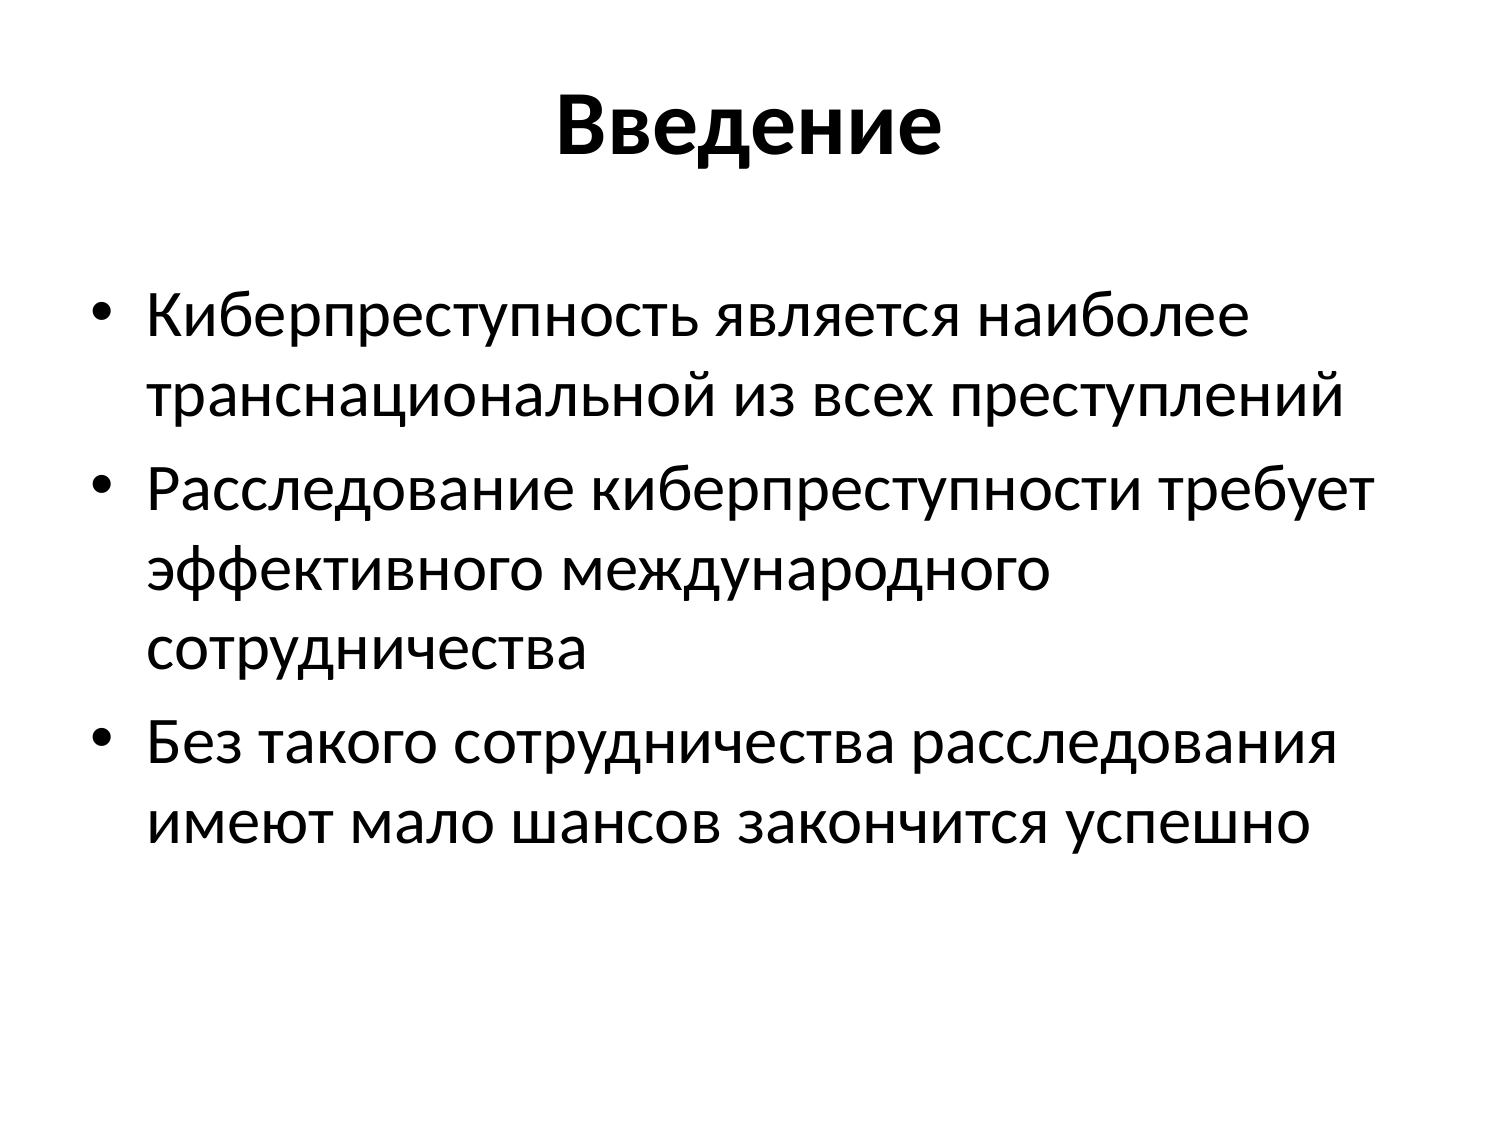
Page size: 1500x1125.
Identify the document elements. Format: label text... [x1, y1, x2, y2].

list Киберпреступность является наиболее транснациональной из всех преступлений Расследование киберпреступности требует эффективного международного сотрудничества Без такого сотрудничества расследования имеют мало шансов закончится успешно [75, 262, 1425, 1005]
title Введение [75, 45, 1425, 191]
